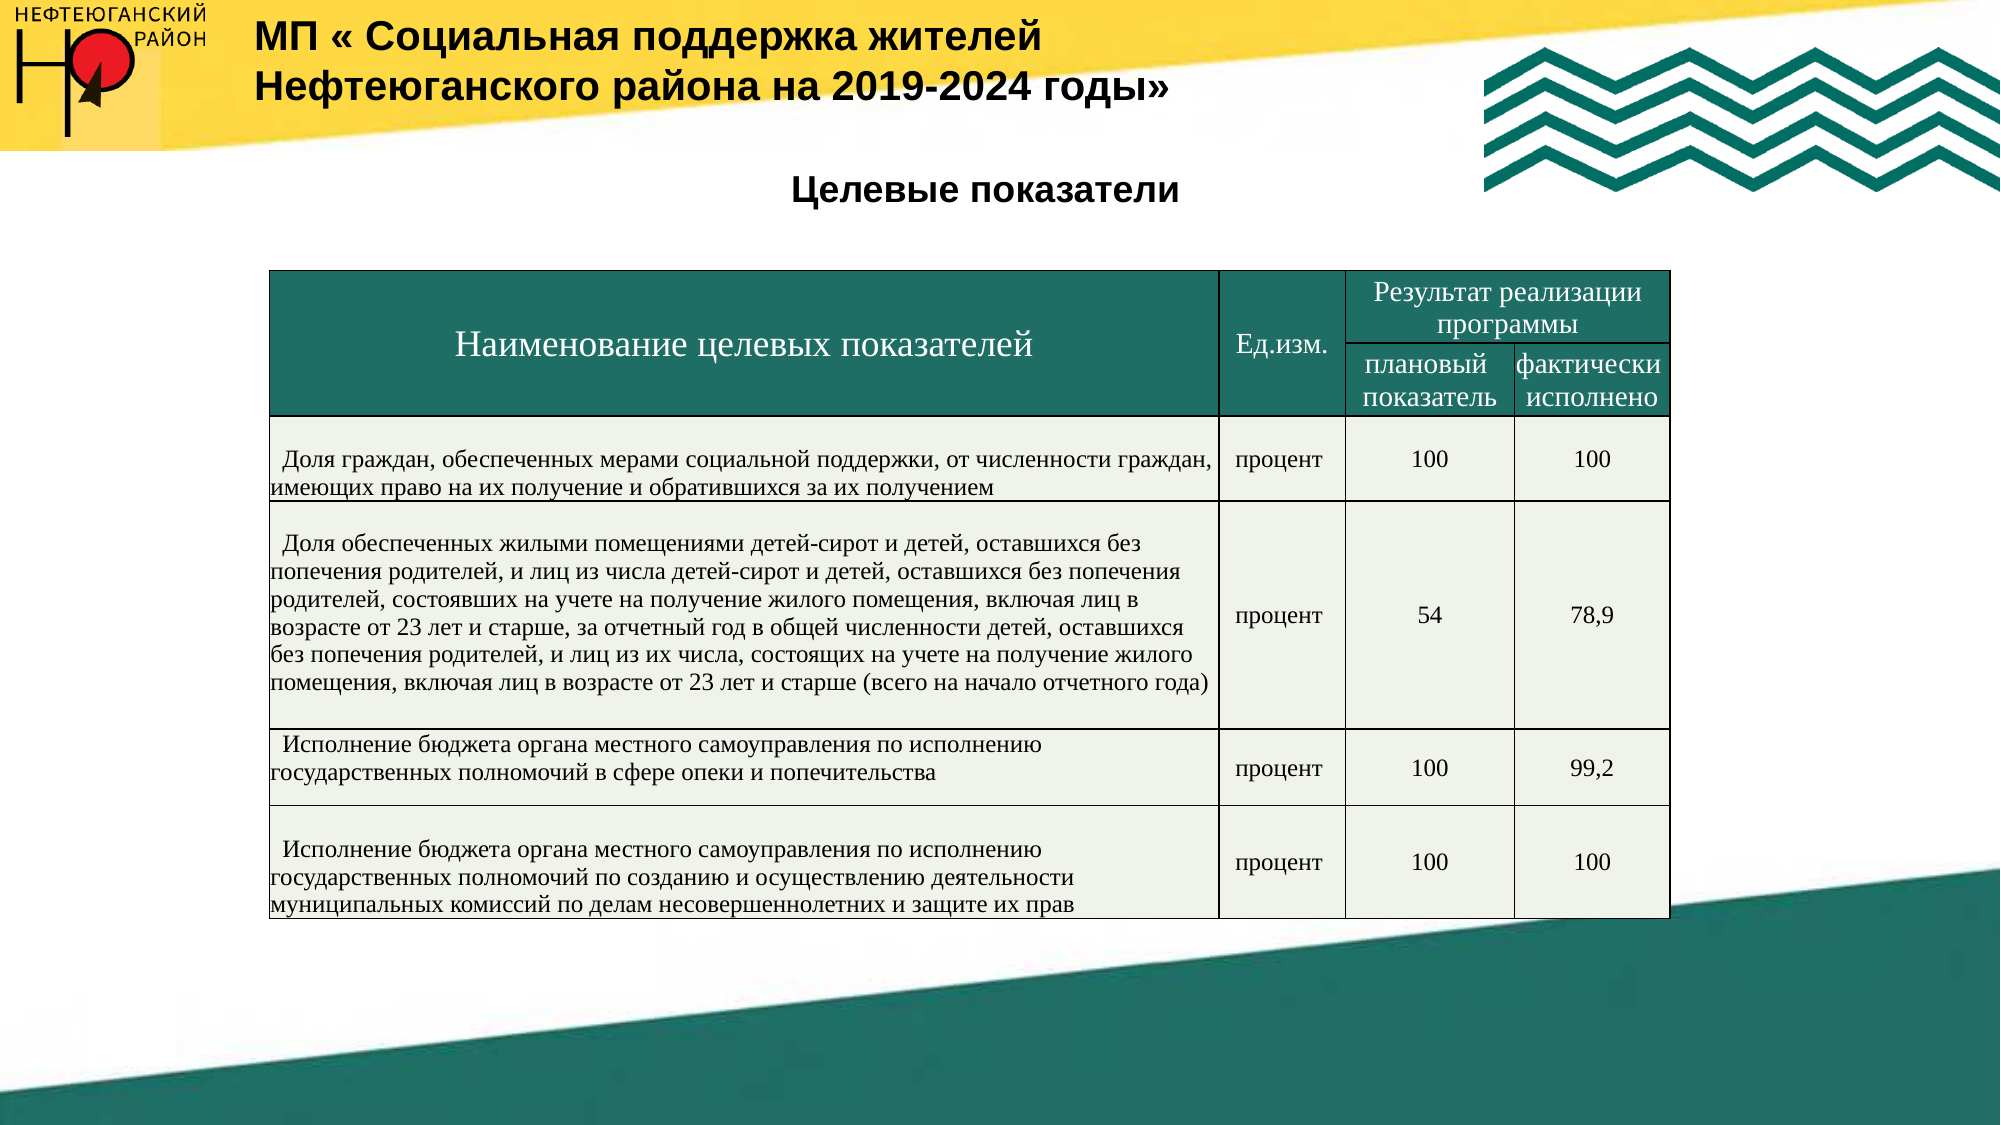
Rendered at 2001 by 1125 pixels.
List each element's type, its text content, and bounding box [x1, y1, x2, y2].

table_cell процент [1220, 417, 1345, 500]
table_cell плановый показатель [1346, 344, 1514, 415]
table_cell 100 [1346, 417, 1514, 500]
text_box Целевые показатели [776, 163, 1206, 218]
table_cell 78,9 [1515, 502, 1669, 725]
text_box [0, 727, 2000, 1125]
table_cell процент [1220, 502, 1345, 725]
table_cell 54 [1346, 502, 1514, 725]
table_cell Доля обеспеченных жилыми помещениями детей-сирот и детей, оставшихся без попечения родителей, и лиц из числа детей-сирот и детей, оставшихся без попечения родителей, состоявших на учете на получение жилого помещения, включая лиц в возрасте от 23 лет и старше, за отчетный год в общей численности детей, оставшихся без попечения родителей, и лиц из их числа, состоящих на учете на получение жилого помещения, включая лиц в возрасте от 23 лет и старше (всего на начало отчетного года) [270, 502, 1218, 725]
table_header Ед.изм. [1220, 271, 1345, 415]
picture [0, 0, 2000, 192]
table_header Наименование целевых показателей [270, 271, 1218, 415]
table_cell 100 [1515, 417, 1669, 500]
table_cell фактически исполнено [1515, 344, 1669, 415]
table_header Результат реализации программы [1346, 271, 1669, 342]
table_cell Доля граждан, обеспеченных мерами социальной поддержки, от численности граждан, имеющих право на их получение и обратившихся за их получением [270, 417, 1218, 500]
